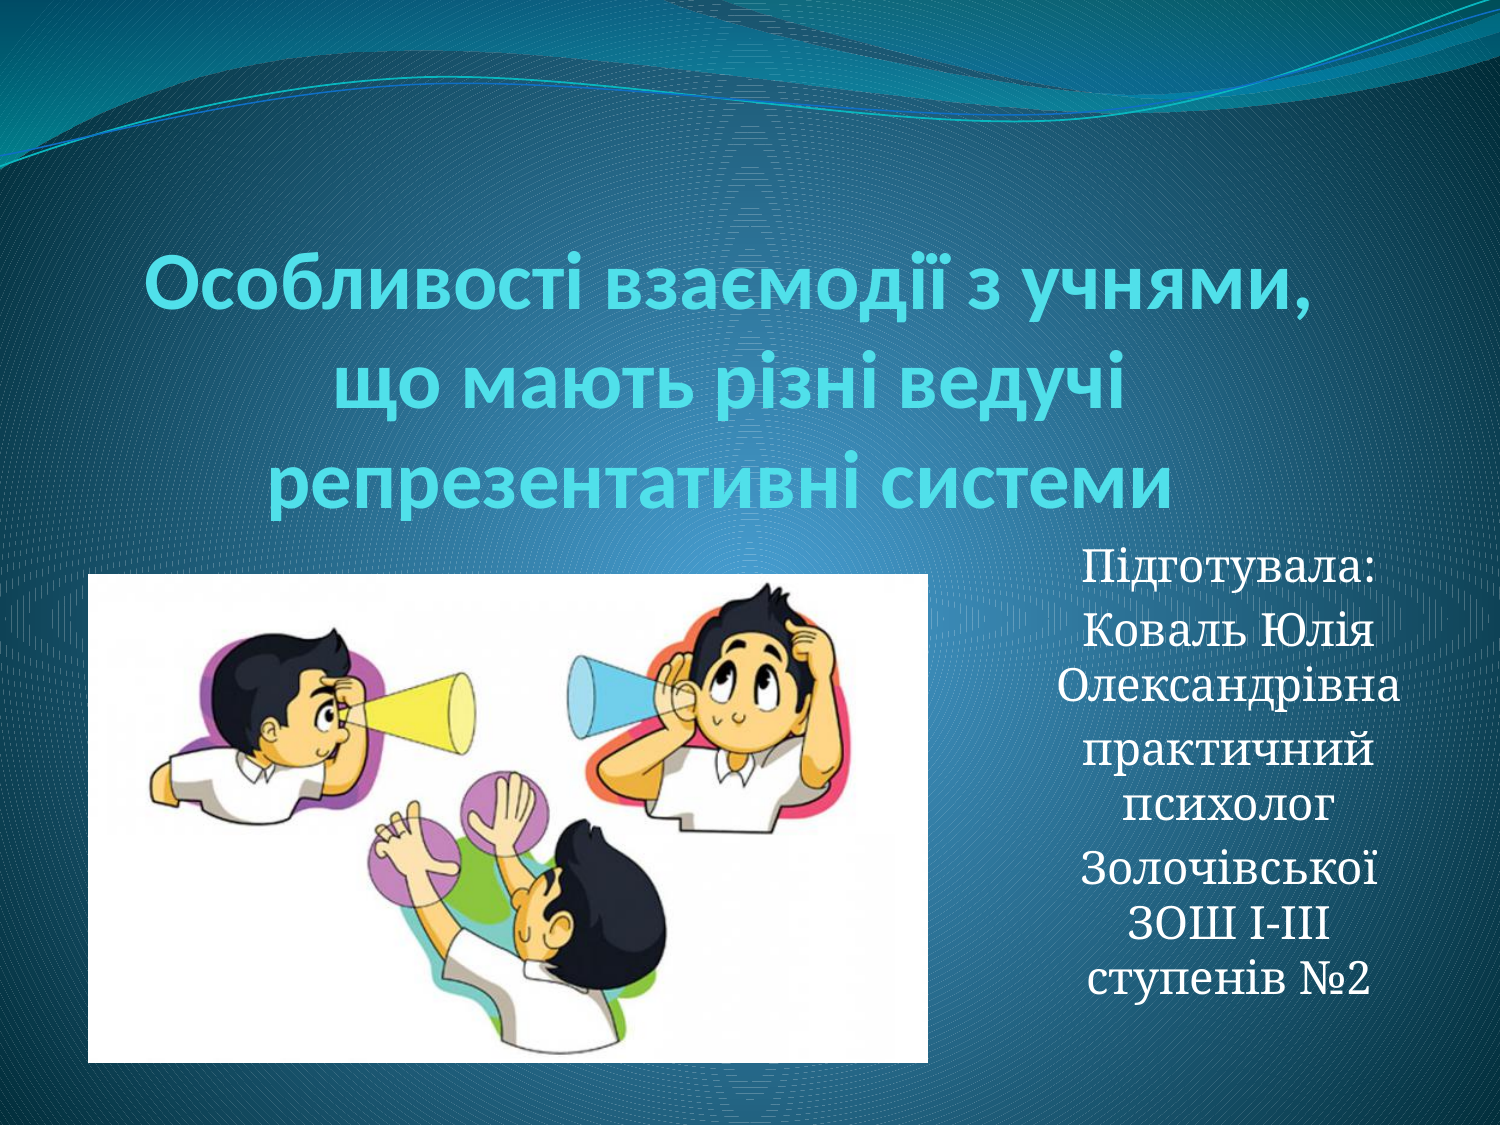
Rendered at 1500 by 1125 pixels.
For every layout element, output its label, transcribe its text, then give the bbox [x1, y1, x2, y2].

title Особливості взаємодії з учнями, що мають різні ведучі репрезентативні системи [87, 224, 1376, 525]
subtitle Підготувала: Коваль Юлія Олександрівна практичний психолог Золочівської ЗОШ І-ІІІ ступенів №2 [1045, 529, 1424, 1071]
picture [88, 574, 928, 1063]
